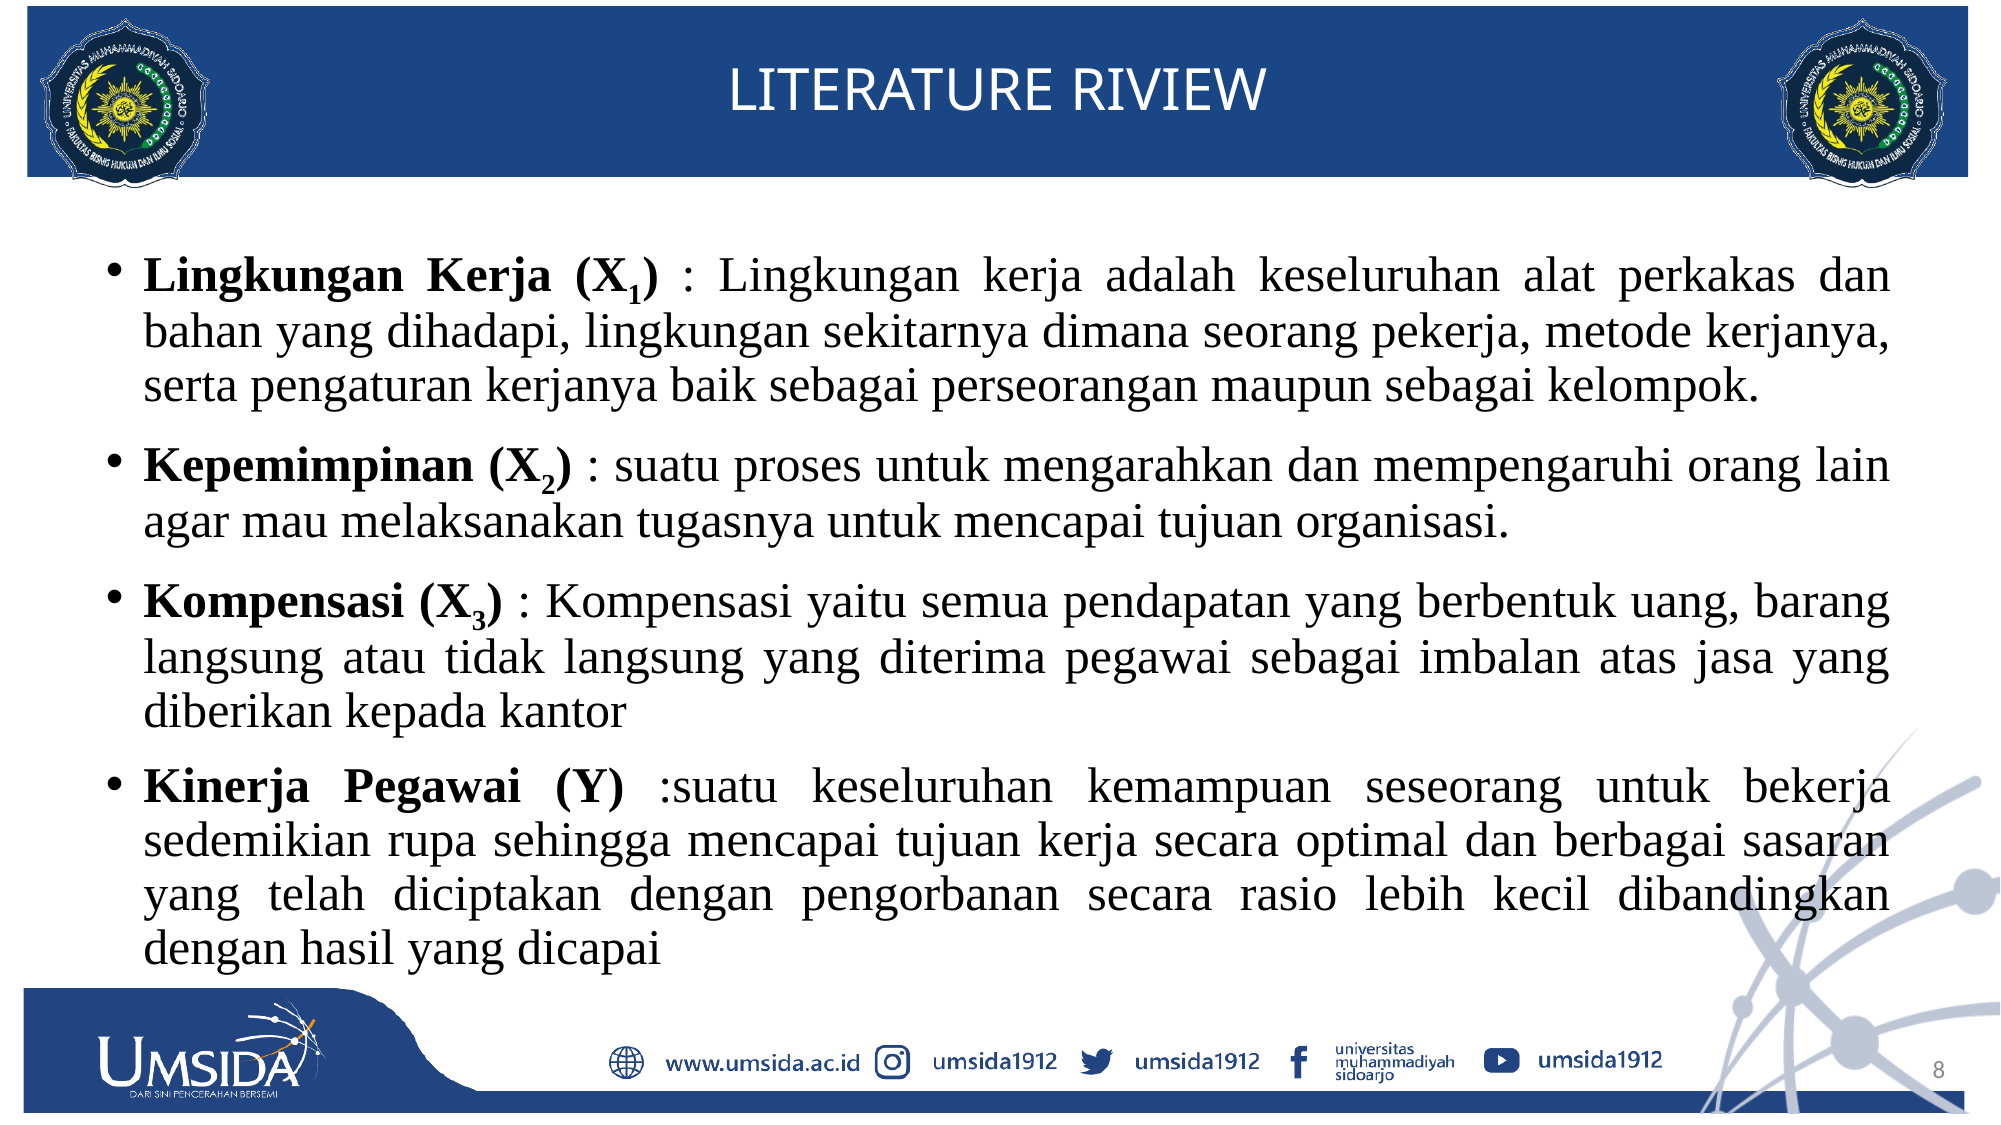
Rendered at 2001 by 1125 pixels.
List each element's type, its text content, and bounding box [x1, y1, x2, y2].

picture [23, 18, 1965, 1113]
text_box Lingkungan Kerja (X1) : Lingkungan kerja adalah keseluruhan alat perkakas dan bahan yang dihadapi, lingkungan sekitarnya dimana seorang pekerja, metode kerjanya, serta pengaturan kerjanya baik sebagai perseorangan maupun sebagai kelompok. Kepemimpinan (X2) : suatu proses untuk mengarahkan dan mempengaruhi orang lain agar mau melaksanakan tugasnya untuk mencapai tujuan organisasi. Kompensasi (X3) : Kompensasi yaitu semua pendapatan yang berbentuk uang, barang langsung atau tidak langsung yang diterima pegawai sebagai imbalan atas jasa yang diberikan kepada kantor Kinerja Pegawai (Y) :suatu keseluruhan kemampuan seseorang untuk bekerja sedemikian rupa sehingga mencapai tujuan kerja secara optimal dan berbagai sasaran yang telah diciptakan dengan pengorbanan secara rasio lebih kecil dibandingkan dengan hasil yang dicapai [90, 234, 1907, 1063]
title LITERATURE RIVIEW [27, 6, 1969, 177]
